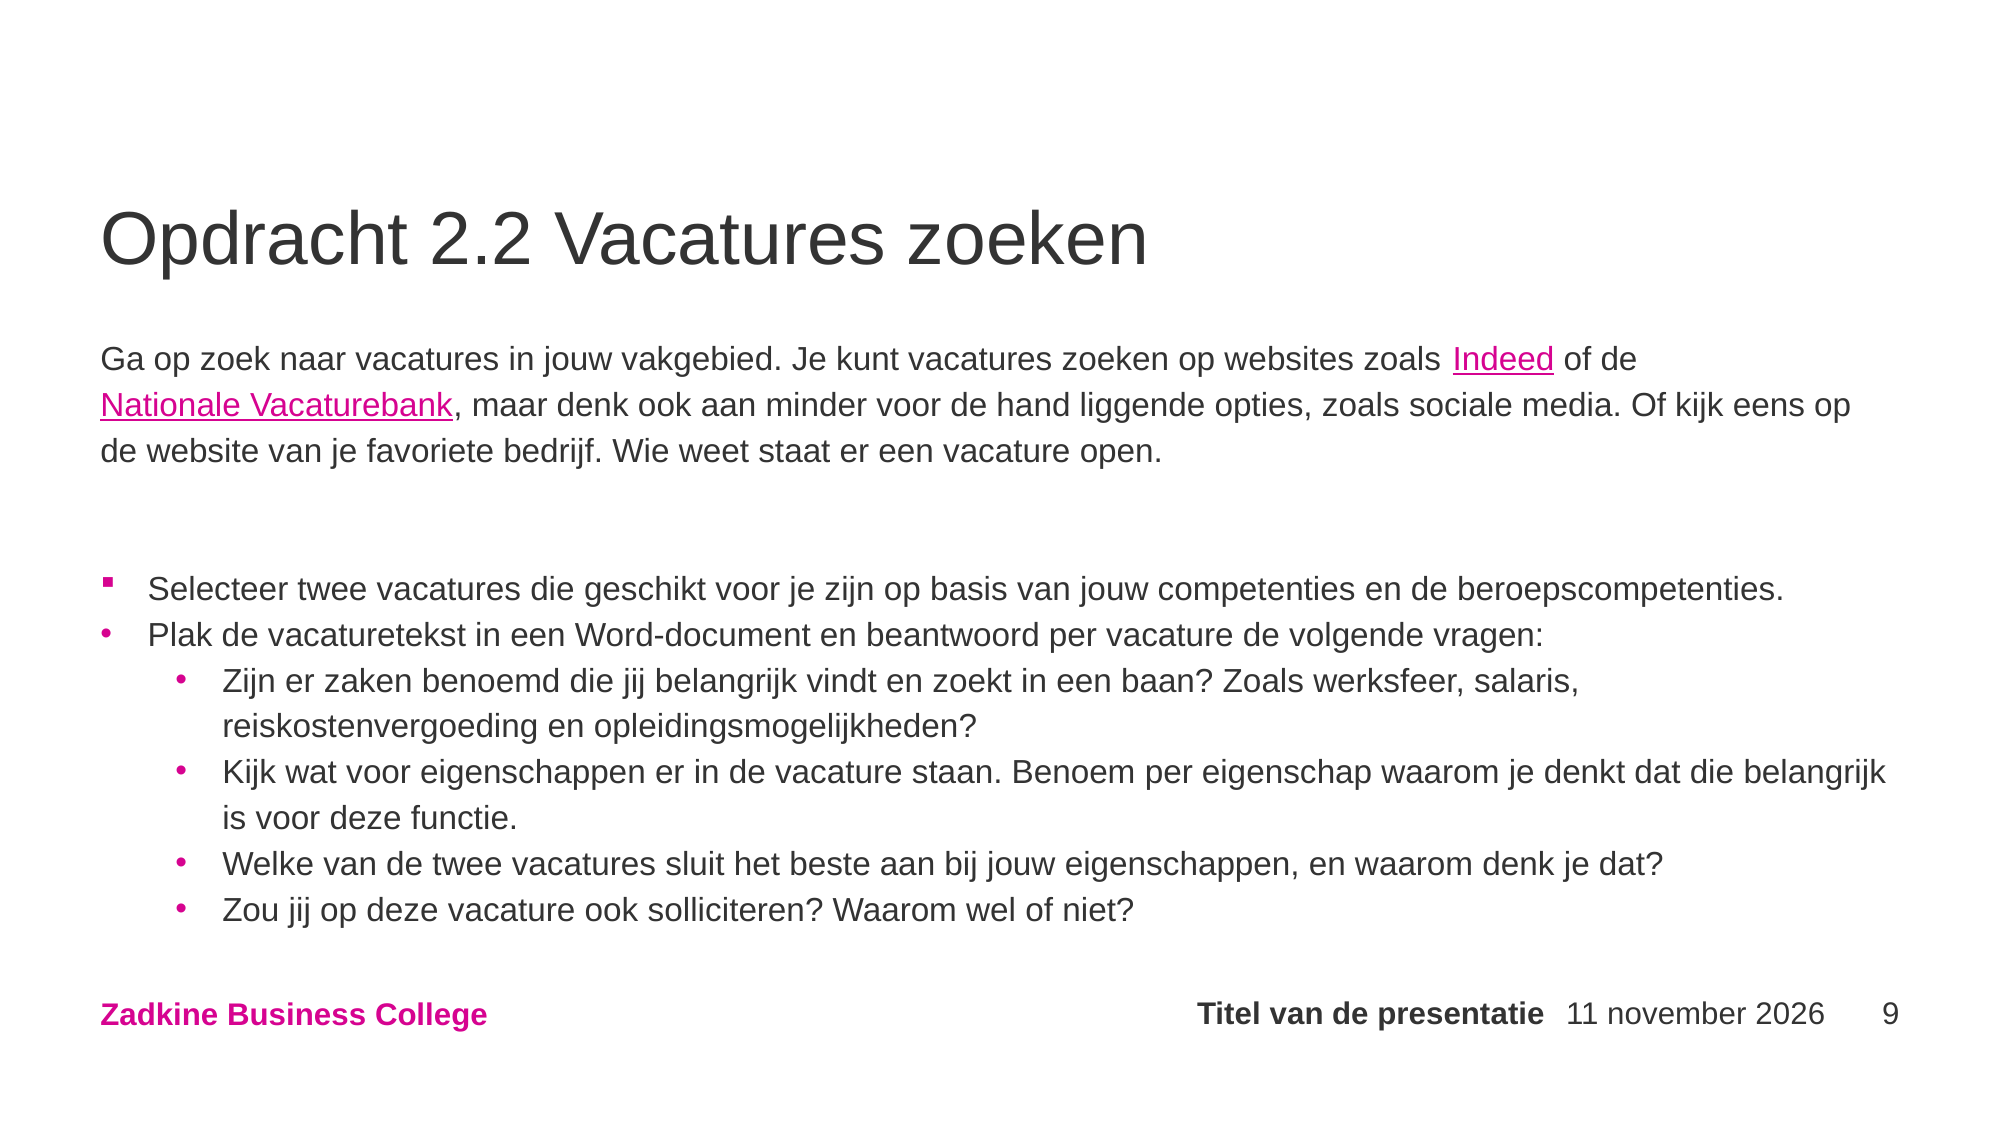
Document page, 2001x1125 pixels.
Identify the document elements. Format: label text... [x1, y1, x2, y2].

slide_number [1546, 993, 1825, 1033]
footer Titel van de presentatie [870, 993, 1546, 1033]
list Opdracht 2.2 Vacatures zoeken [100, 189, 1900, 280]
list Ga op zoek naar vacatures in jouw vakgebied. Je kunt vacatures zoeken op websites zoals Indeed of de Nationale Vacaturebank, maar denk ook aan minder voor de hand liggende opties, zoals sociale media. Of kijk eens op de website van je favoriete bedrijf. Wie weet staat er een vacature open. Selecteer twee vacatures die geschikt voor je zijn op basis van jouw competenties en de beroepscompetenties. Plak de vacaturetekst in een Word-document en beantwoord per vacature de volgende vragen: Zijn er zaken benoemd die jij belangrijk vindt en zoekt in een baan? Zoals werksfeer, salaris, reiskostenvergoeding en opleidingsmogelijkheden? Kijk wat voor eigenschappen er in de vacature staan. Benoem per eigenschap waarom je denkt dat die belangrijk is voor deze functie. Welke van de twee vacatures sluit het beste aan bij jouw eigenschappen, en waarom denk je dat? Zou jij op deze vacature ook solliciteren? Waarom wel of niet? [100, 331, 1900, 917]
slide_number 9 [1825, 993, 1900, 1033]
